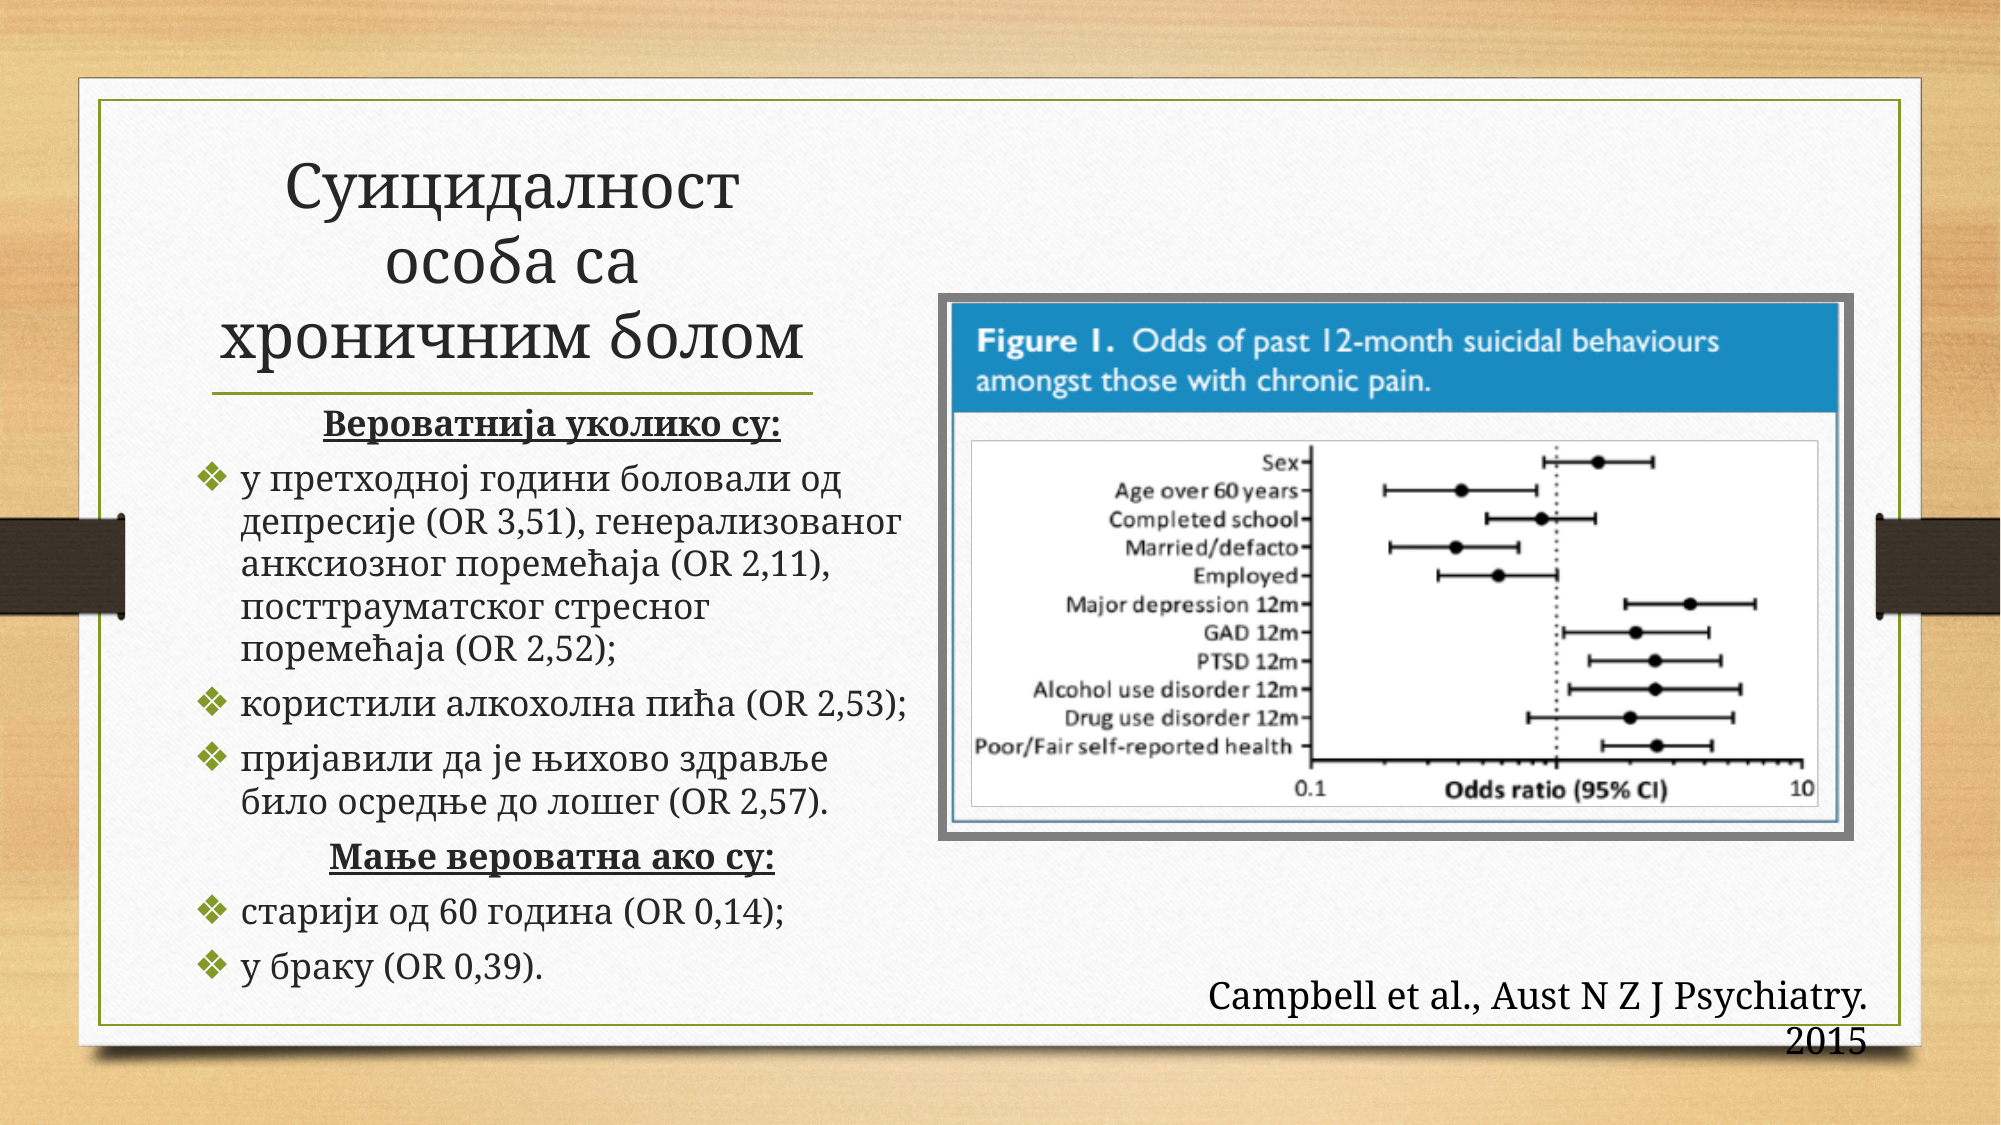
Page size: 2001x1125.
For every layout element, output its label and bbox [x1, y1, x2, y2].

text_box [0, 0, 2000, 1125]
picture [946, 302, 1845, 832]
